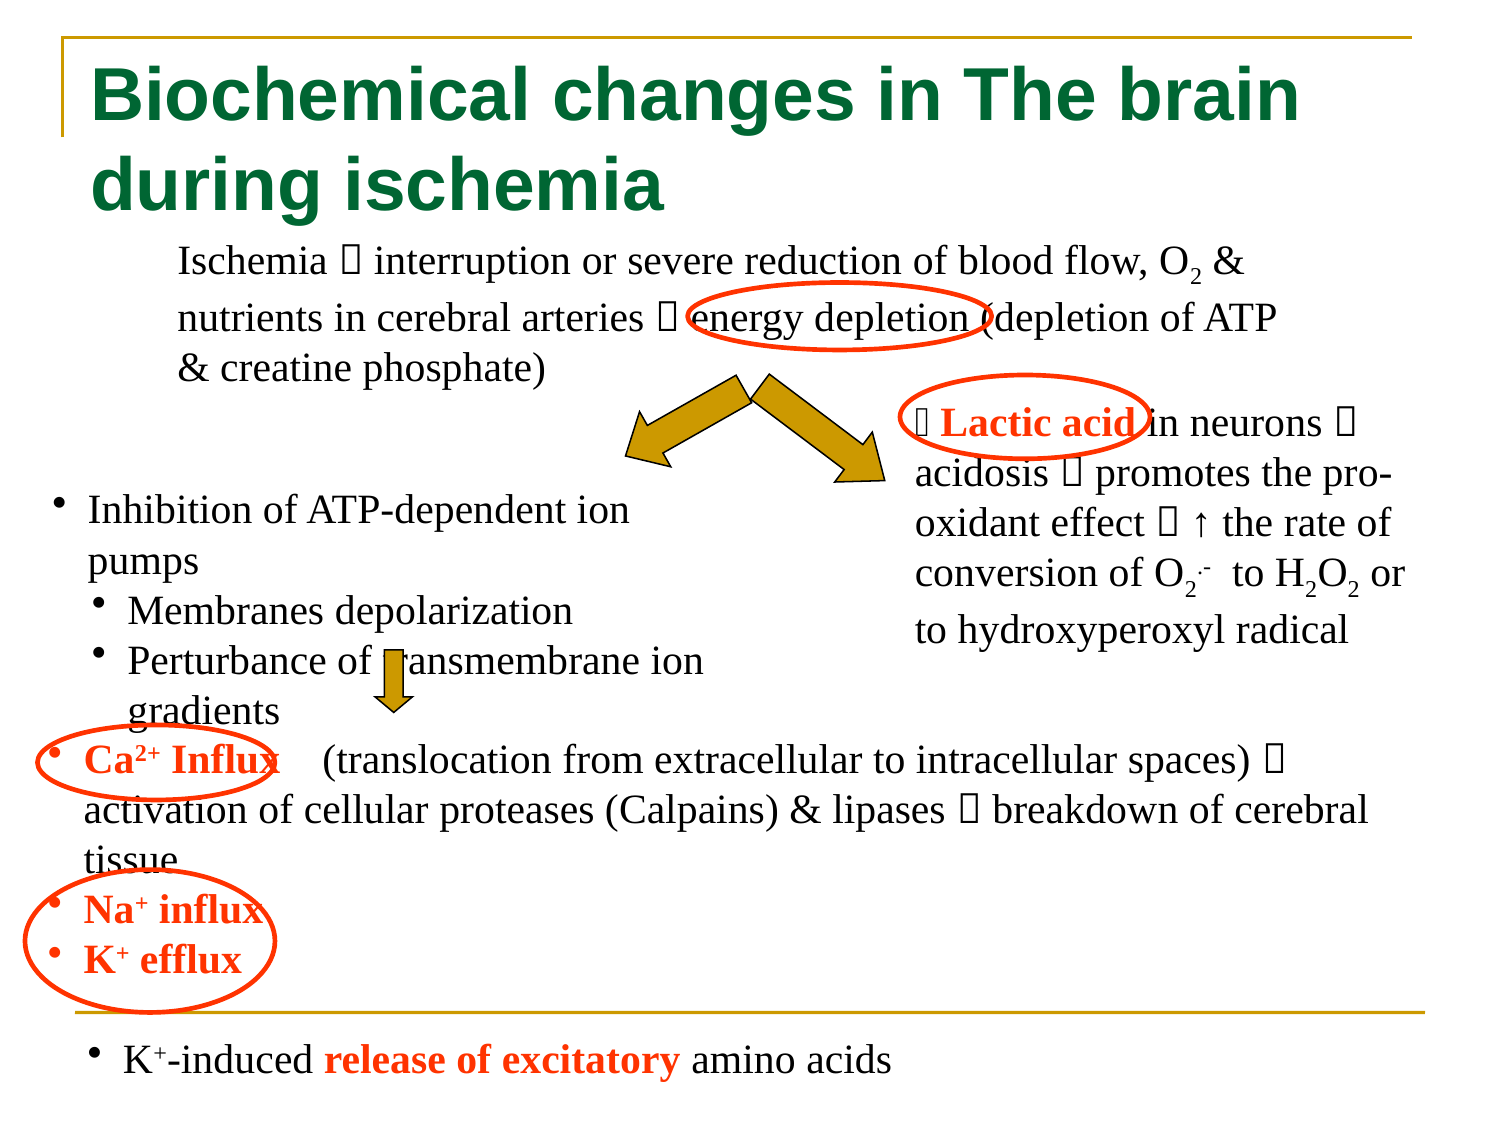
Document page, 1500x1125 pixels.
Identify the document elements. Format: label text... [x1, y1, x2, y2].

text_box [375, 649, 413, 713]
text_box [899, 374, 1452, 656]
text_box Inhibition of ATP-dependent ion pumps Membranes depolarization Perturbance of transmembrane ion gradients [37, 474, 750, 723]
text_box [162, 224, 1313, 392]
title Biochemical changes in The brain during ischemia [75, 37, 1425, 225]
text_box [751, 400, 885, 483]
text_box [625, 400, 752, 467]
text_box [24, 724, 1446, 1125]
